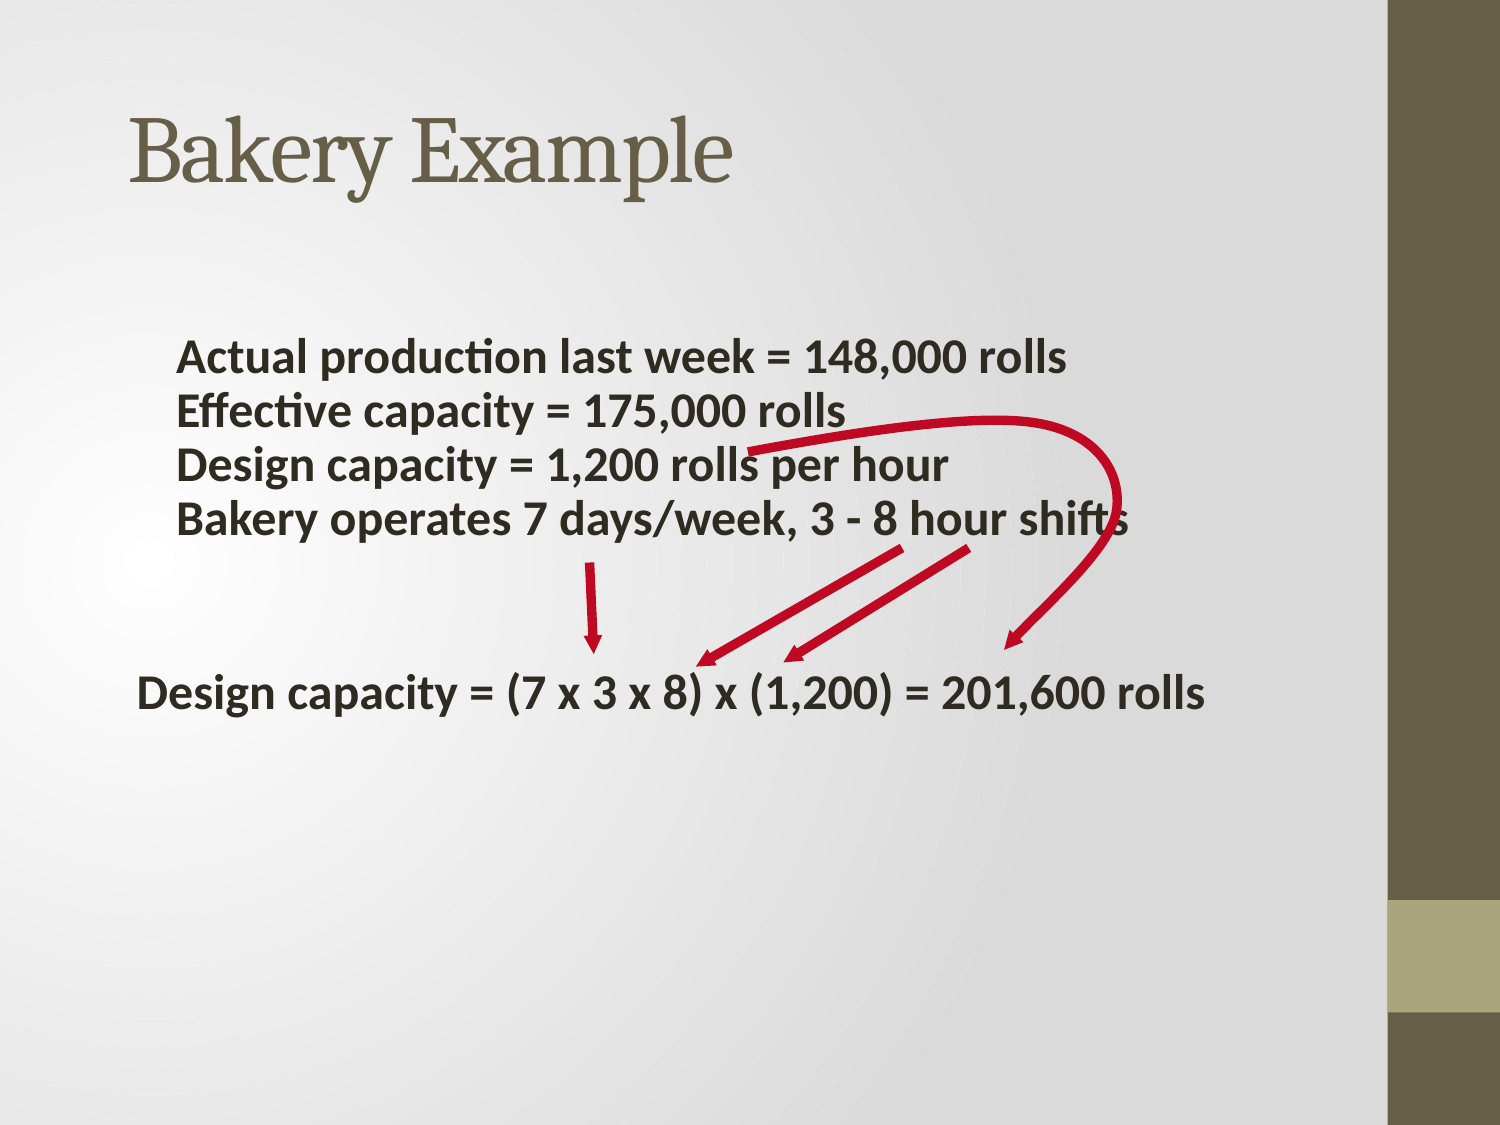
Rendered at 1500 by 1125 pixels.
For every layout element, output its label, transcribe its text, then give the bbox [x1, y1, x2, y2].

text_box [589, 412, 1123, 668]
text_box Design capacity = (7 x 3 x 8) x (1,200) = 201,600 rolls [121, 652, 1222, 727]
title Bakery Example [112, 71, 1388, 218]
text_box Actual production last week = 148,000 rolls Effective capacity = 175,000 rolls Design capacity = 1,200 rolls per hour Bakery operates 7 days/week, 3 - 8 hour shifts [161, 323, 1145, 554]
